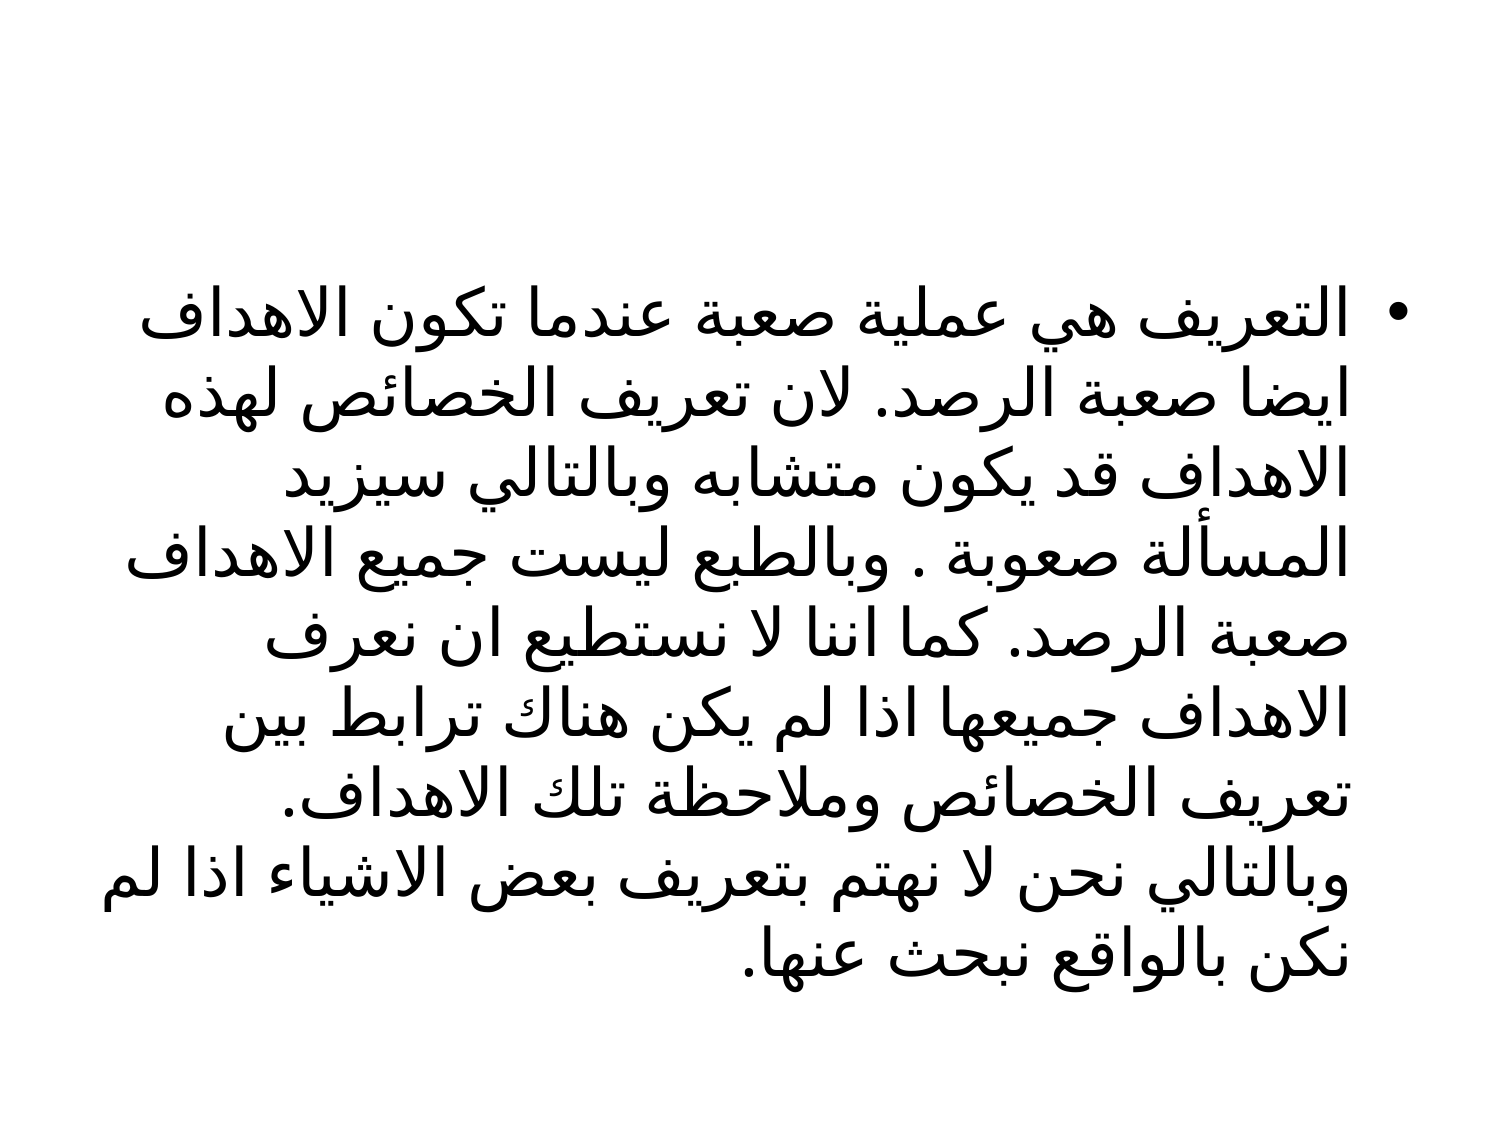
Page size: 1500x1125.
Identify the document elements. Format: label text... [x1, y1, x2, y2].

list التعريف هي عملية صعبة عندما تكون الاهداف ايضا صعبة الرصد. لان تعريف الخصائص لهذه الاهداف قد يكون متشابه وبالتالي سيزيد المسألة صعوبة . وبالطبع ليست جميع الاهداف صعبة الرصد. كما اننا لا نستطيع ان نعرف الاهداف جميعها اذا لم يكن هناك ترابط بين تعريف الخصائص وملاحظة تلك الاهداف. وبالتالي نحن لا نهتم بتعريف بعض الاشياء اذا لم نكن بالواقع نبحث عنها. [75, 262, 1425, 1005]
